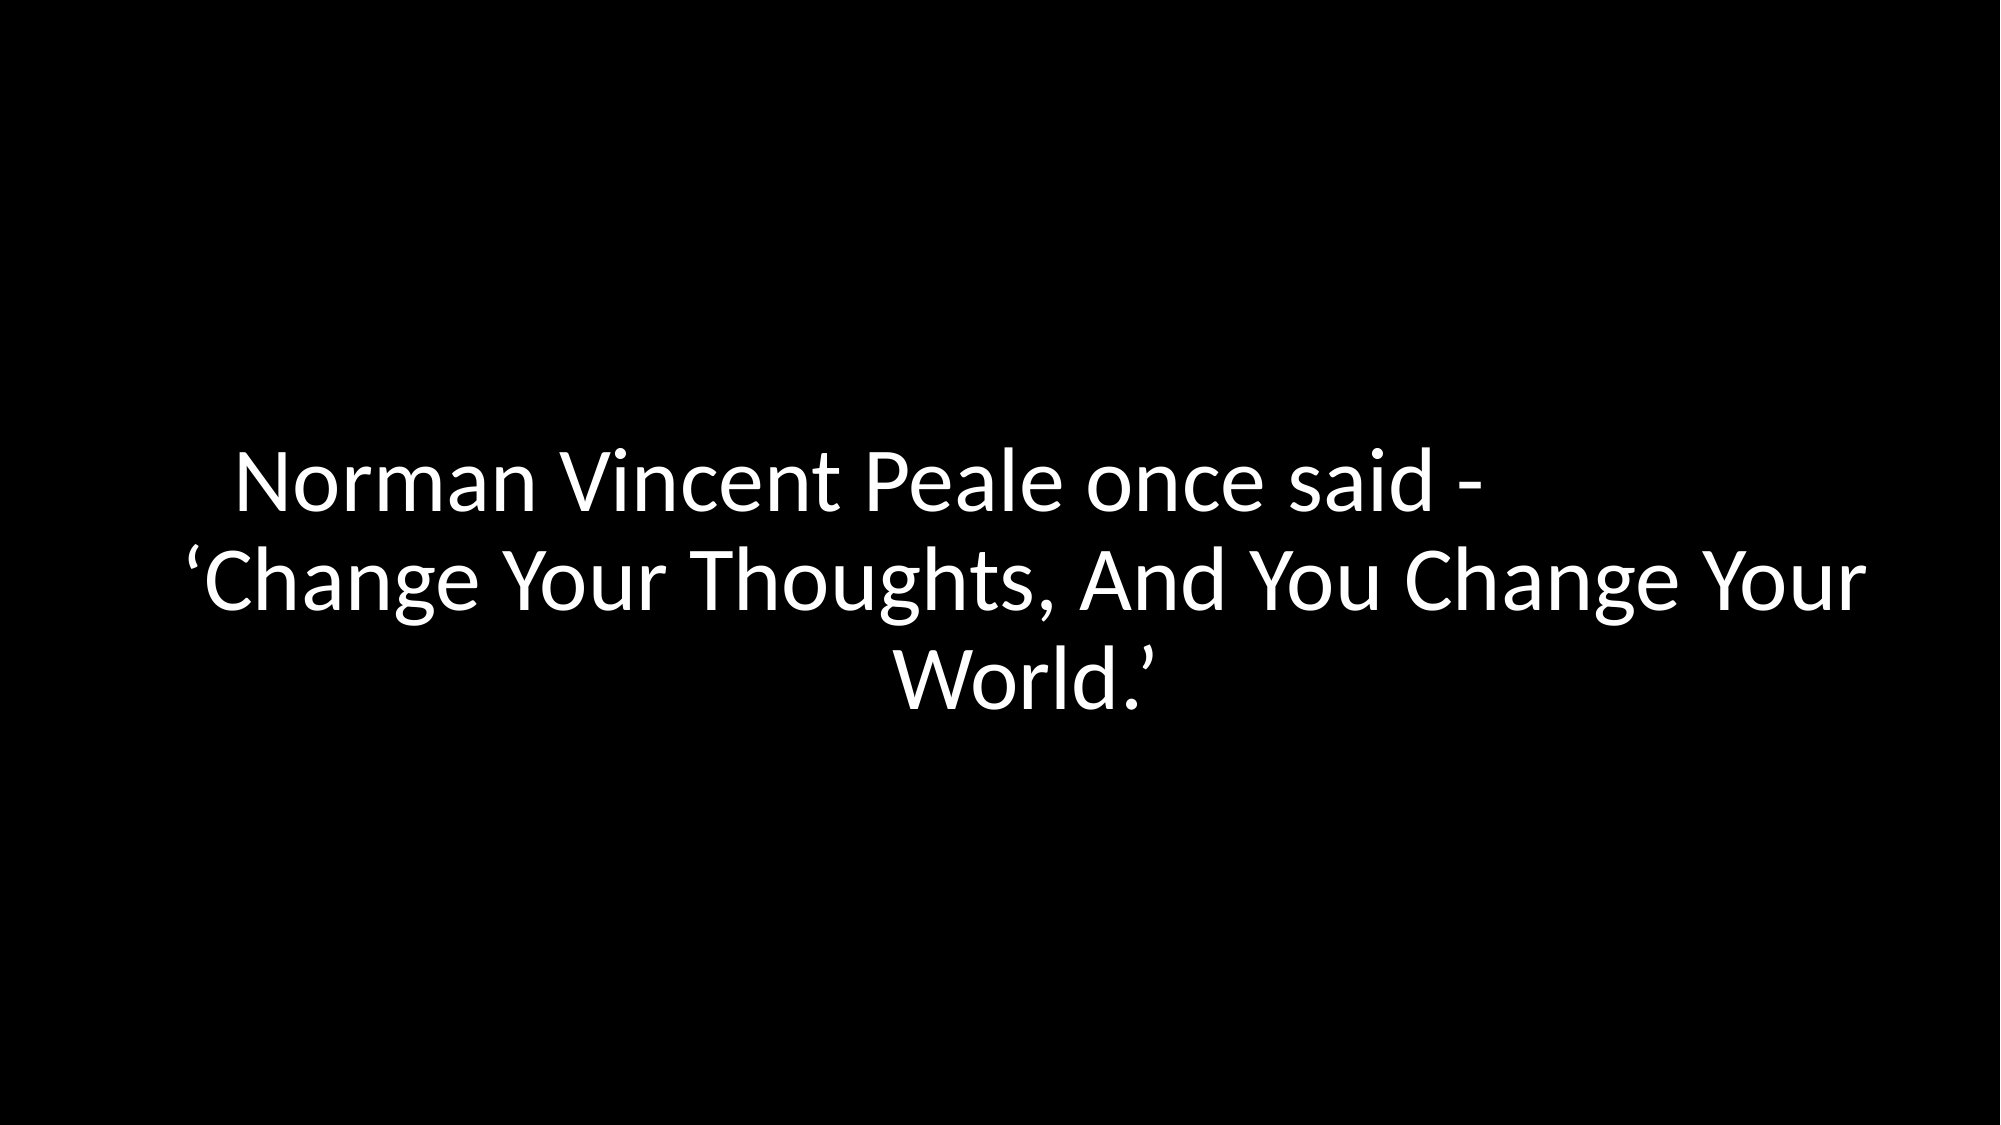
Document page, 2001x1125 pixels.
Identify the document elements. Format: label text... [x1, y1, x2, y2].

list Norman Vincent Peale once said - ‘Change Your Thoughts, And You Change Your World.’ [163, 425, 1889, 780]
